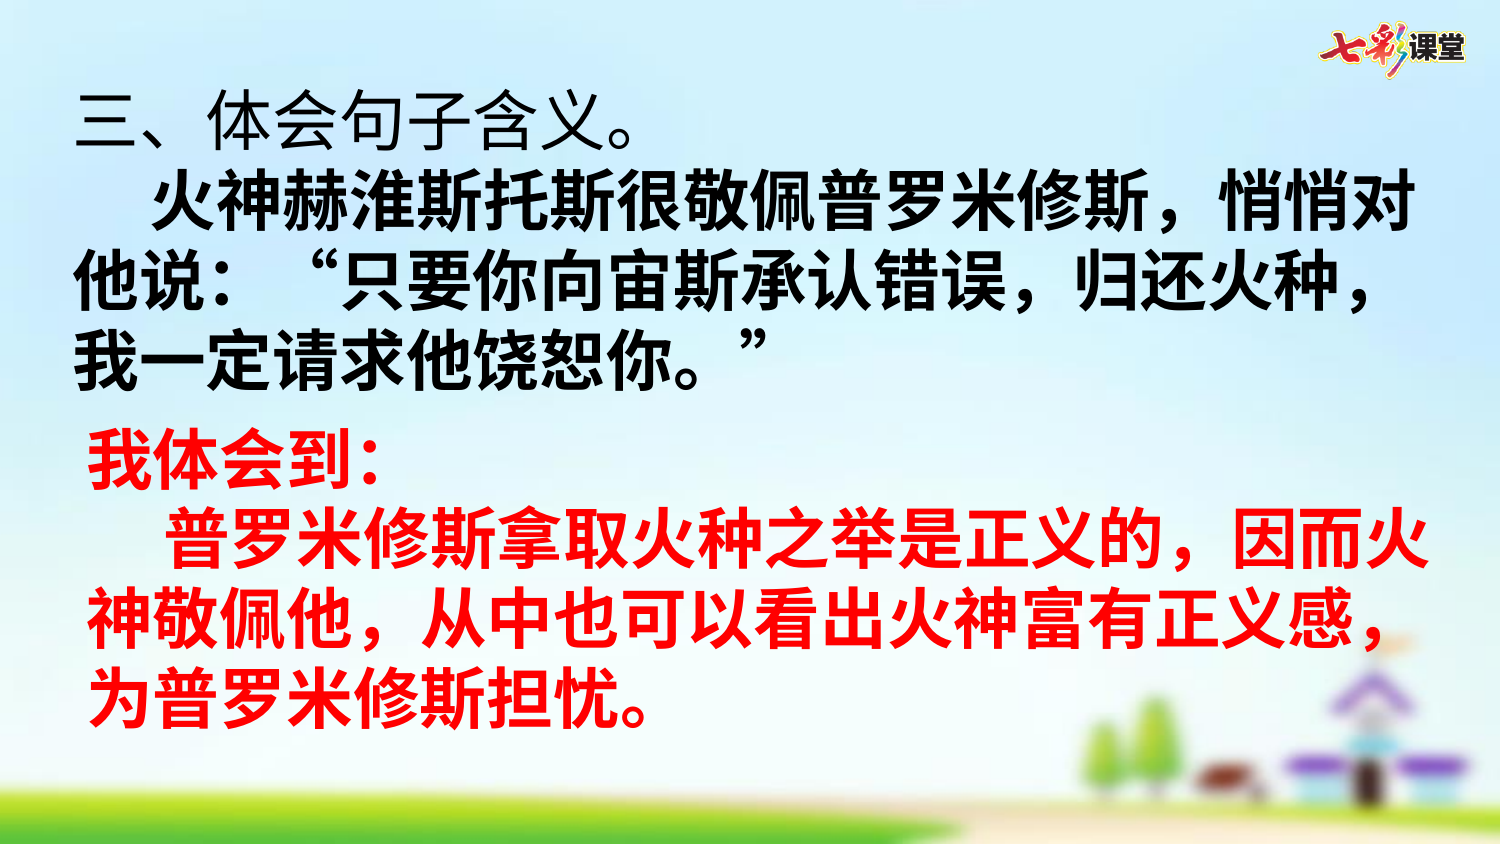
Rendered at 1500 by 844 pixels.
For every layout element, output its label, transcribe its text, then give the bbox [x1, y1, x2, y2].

text_box 我体会到： 普罗米修斯拿取火种之举是正义的，因而火神敬佩他，从中也可以看出火神富有正义感，为普罗米修斯担忧。 [71, 410, 1456, 745]
picture [0, 0, 1500, 844]
text_box 三、体会句子含义。 火神赫淮斯托斯很敬佩普罗米修斯，悄悄对他说：“只要你向宙斯承认错误，归还火种，我一定请求他饶恕你。” [57, 71, 1437, 407]
